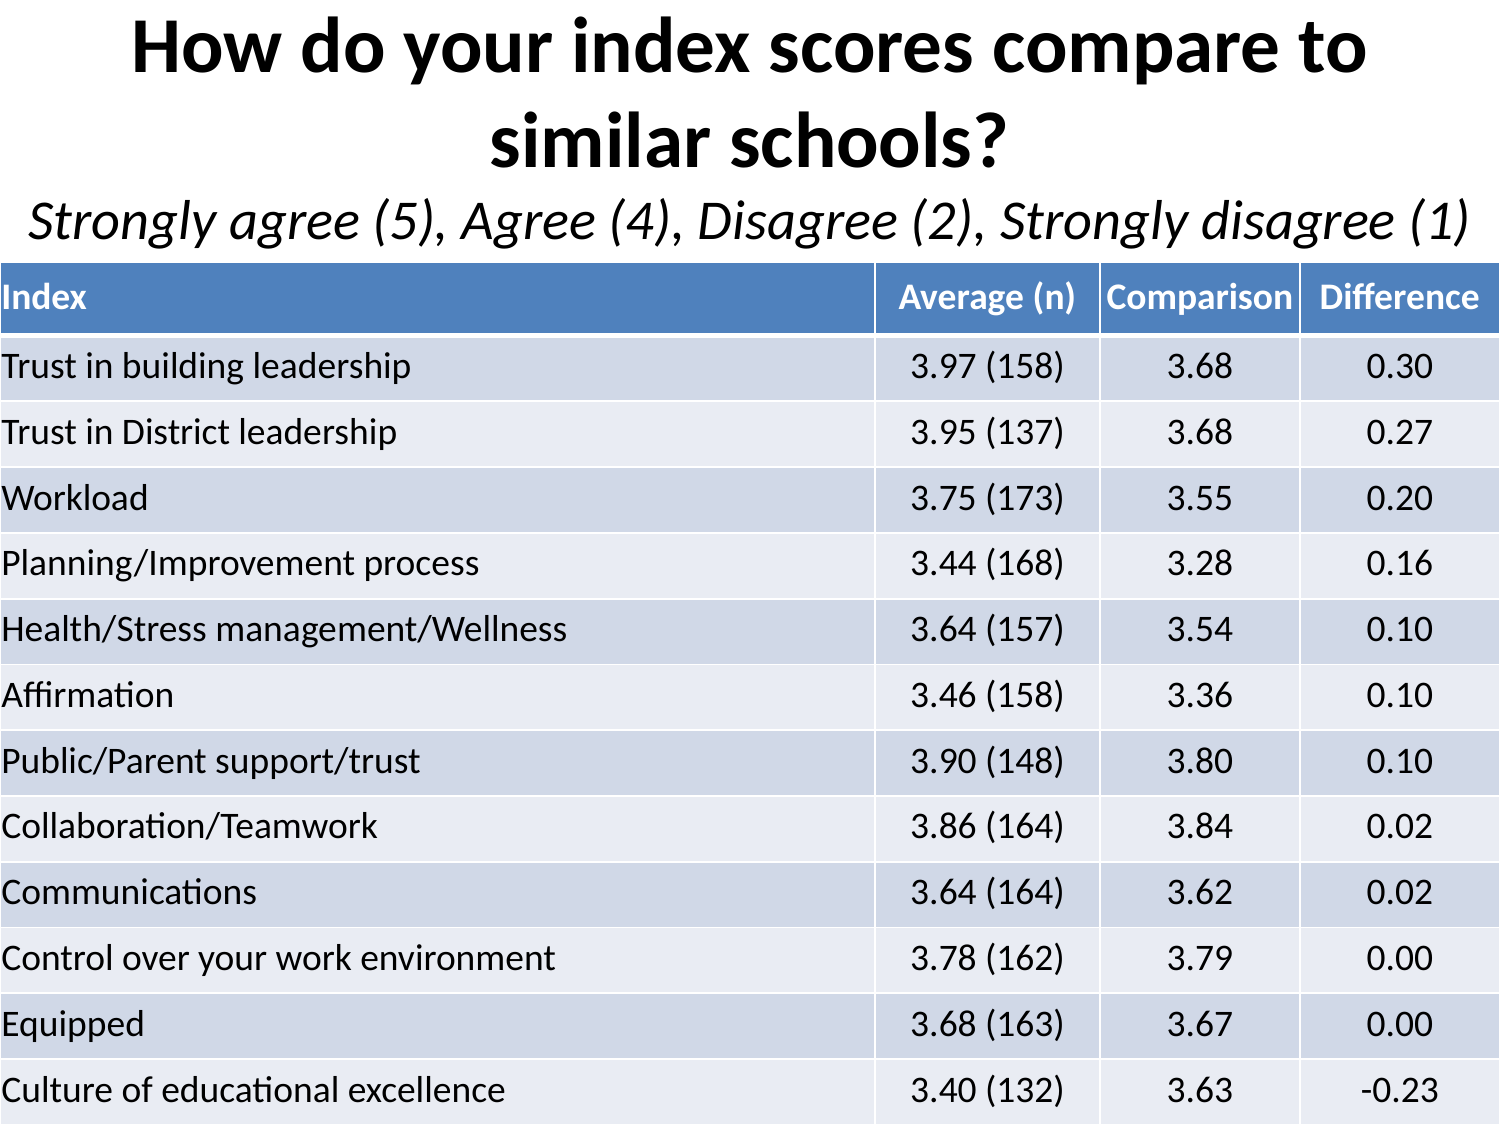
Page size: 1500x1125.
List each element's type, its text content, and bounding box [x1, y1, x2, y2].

table_cell -0.23 [1301, 1060, 1499, 1124]
table_cell 3.46 (158) [876, 665, 1099, 729]
table_header Difference [1301, 263, 1499, 333]
table_cell 3.36 [1101, 665, 1299, 729]
table_cell Workload [1, 468, 874, 532]
table_cell 0.10 [1301, 731, 1499, 795]
table_cell Public/Parent support/trust [1, 731, 874, 795]
table_cell Control over your work environment [1, 928, 874, 992]
table_cell Affirmation [1, 665, 874, 729]
table_cell 0.00 [1301, 928, 1499, 992]
table_cell 0.27 [1301, 402, 1499, 466]
table_cell 3.40 (132) [876, 1060, 1099, 1124]
table_cell 3.75 (173) [876, 468, 1099, 532]
table_cell Culture of educational excellence [1, 1060, 874, 1124]
table_cell 3.54 [1101, 600, 1299, 664]
table_header Index [1, 263, 874, 333]
table_cell 3.67 [1101, 994, 1299, 1058]
table_cell 3.28 [1101, 534, 1299, 598]
table_cell 0.10 [1301, 600, 1499, 664]
table_cell 3.64 (157) [876, 600, 1099, 664]
table_cell 0.20 [1301, 468, 1499, 532]
table_cell 0.10 [1301, 665, 1499, 729]
table_header Average (n) [876, 263, 1099, 333]
title How do your index scores compare to similar schools? Strongly agree (5), Agree (4), Disagree (2), Strongly disagree (1) [0, 45, 1500, 200]
table_header Comparison [1101, 263, 1299, 333]
table_cell 3.86 (164) [876, 797, 1099, 861]
table_cell Planning/Improvement process [1, 534, 874, 598]
table_cell 3.90 (148) [876, 731, 1099, 795]
table_cell 3.68 [1101, 338, 1299, 400]
table_cell 3.63 [1101, 1060, 1299, 1124]
table_cell 3.68 [1101, 402, 1299, 466]
table_cell 3.78 (162) [876, 928, 1099, 992]
table_cell 3.84 [1101, 797, 1299, 861]
table_cell Communications [1, 863, 874, 927]
table_cell 3.68 (163) [876, 994, 1099, 1058]
table_cell Collaboration/Teamwork [1, 797, 874, 861]
table_cell 3.97 (158) [876, 338, 1099, 400]
table_cell 0.30 [1301, 338, 1499, 400]
table_cell 0.00 [1301, 994, 1499, 1058]
table_cell Trust in District leadership [1, 402, 874, 466]
table_cell Trust in building leadership [1, 338, 874, 400]
table_cell 3.62 [1101, 863, 1299, 927]
table_cell 3.80 [1101, 731, 1299, 795]
table_cell Health/Stress management/Wellness [1, 600, 874, 664]
table_cell 0.02 [1301, 863, 1499, 927]
table_cell 3.79 [1101, 928, 1299, 992]
table_cell 3.55 [1101, 468, 1299, 532]
table_cell Equipped [1, 994, 874, 1058]
table_cell 3.64 (164) [876, 863, 1099, 927]
table_cell 0.02 [1301, 797, 1499, 861]
table_cell 3.44 (168) [876, 534, 1099, 598]
table_cell 3.95 (137) [876, 402, 1099, 466]
table_cell 0.16 [1301, 534, 1499, 598]
